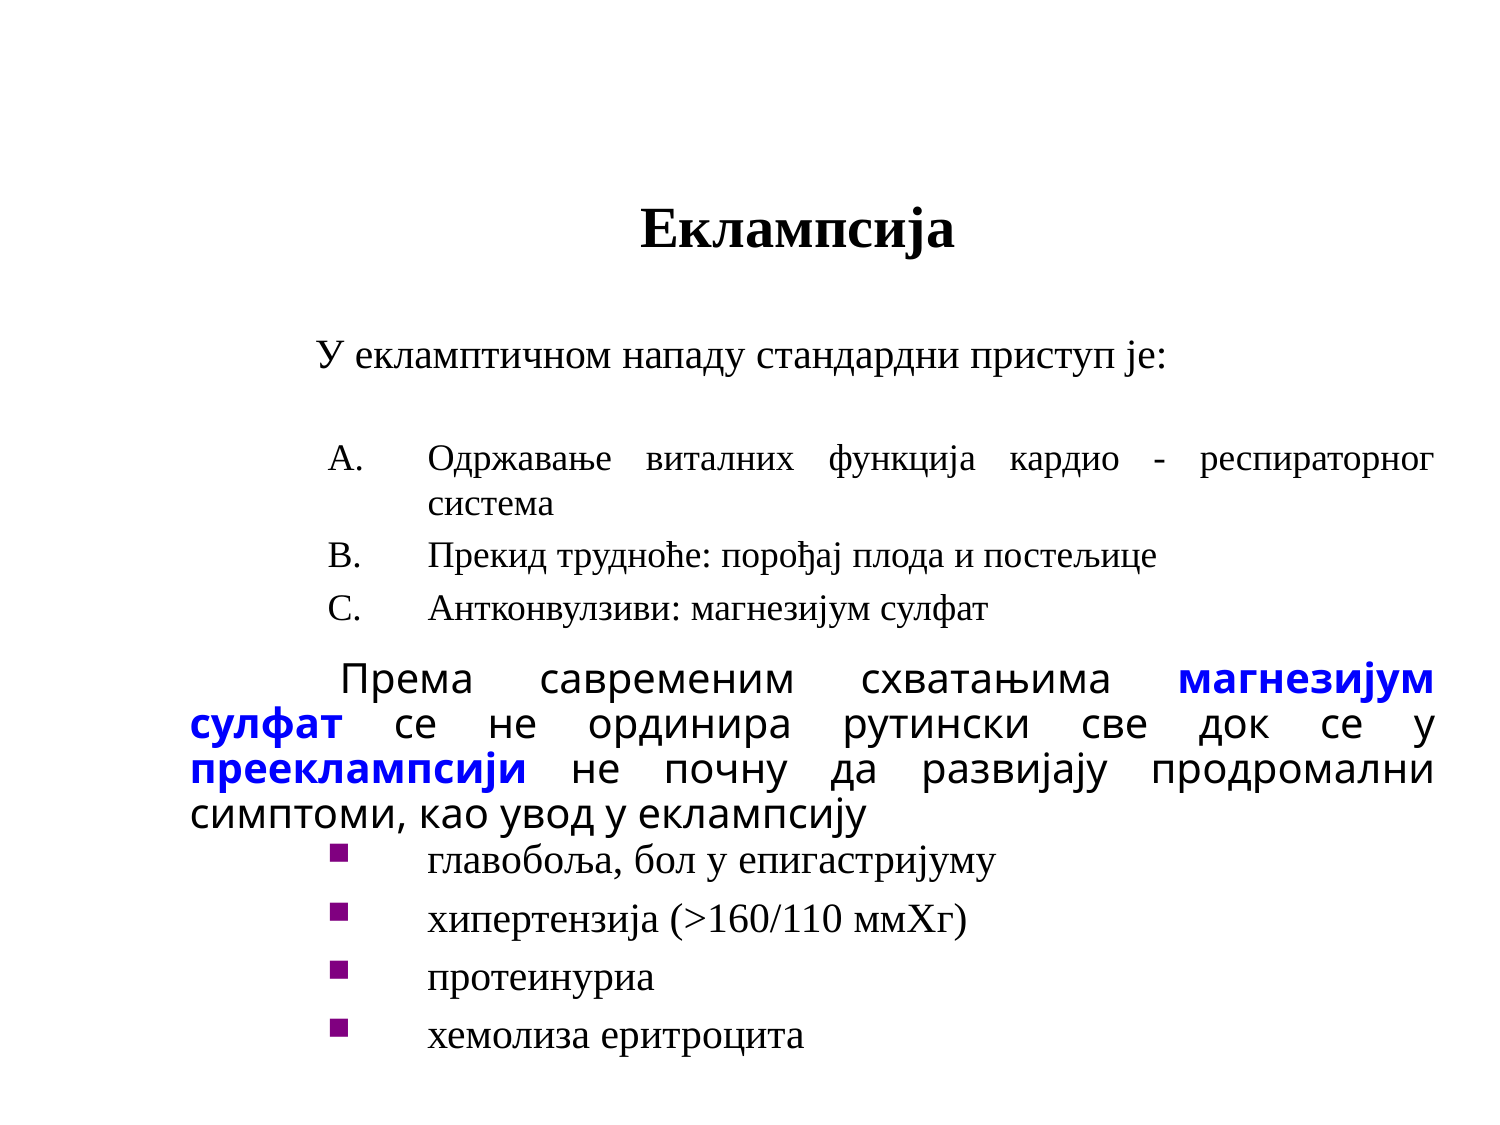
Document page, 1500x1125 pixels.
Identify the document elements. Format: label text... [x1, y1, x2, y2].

list Одржавање виталних функција кардио - респираторног система Прекид трудноће: порођај плода и постељице Антконвулзиви: магнезијум сулфат [312, 425, 1450, 638]
text_box У екламптичном нападу стандардни приступ је: [200, 324, 1425, 413]
text_box главобоља, бол у епигастријуму хипертензија (>160/110 ммХг) протеинуриа хемолиза еритроцита [312, 824, 1450, 1038]
title Еклампсија [142, 181, 1482, 267]
text_box Према савременим схватањима магнезијум сулфат се не ординира рутински све док се у прееклампсији не почну да развијају продромални симптоми, као увод у еклампсију [174, 649, 1450, 738]
